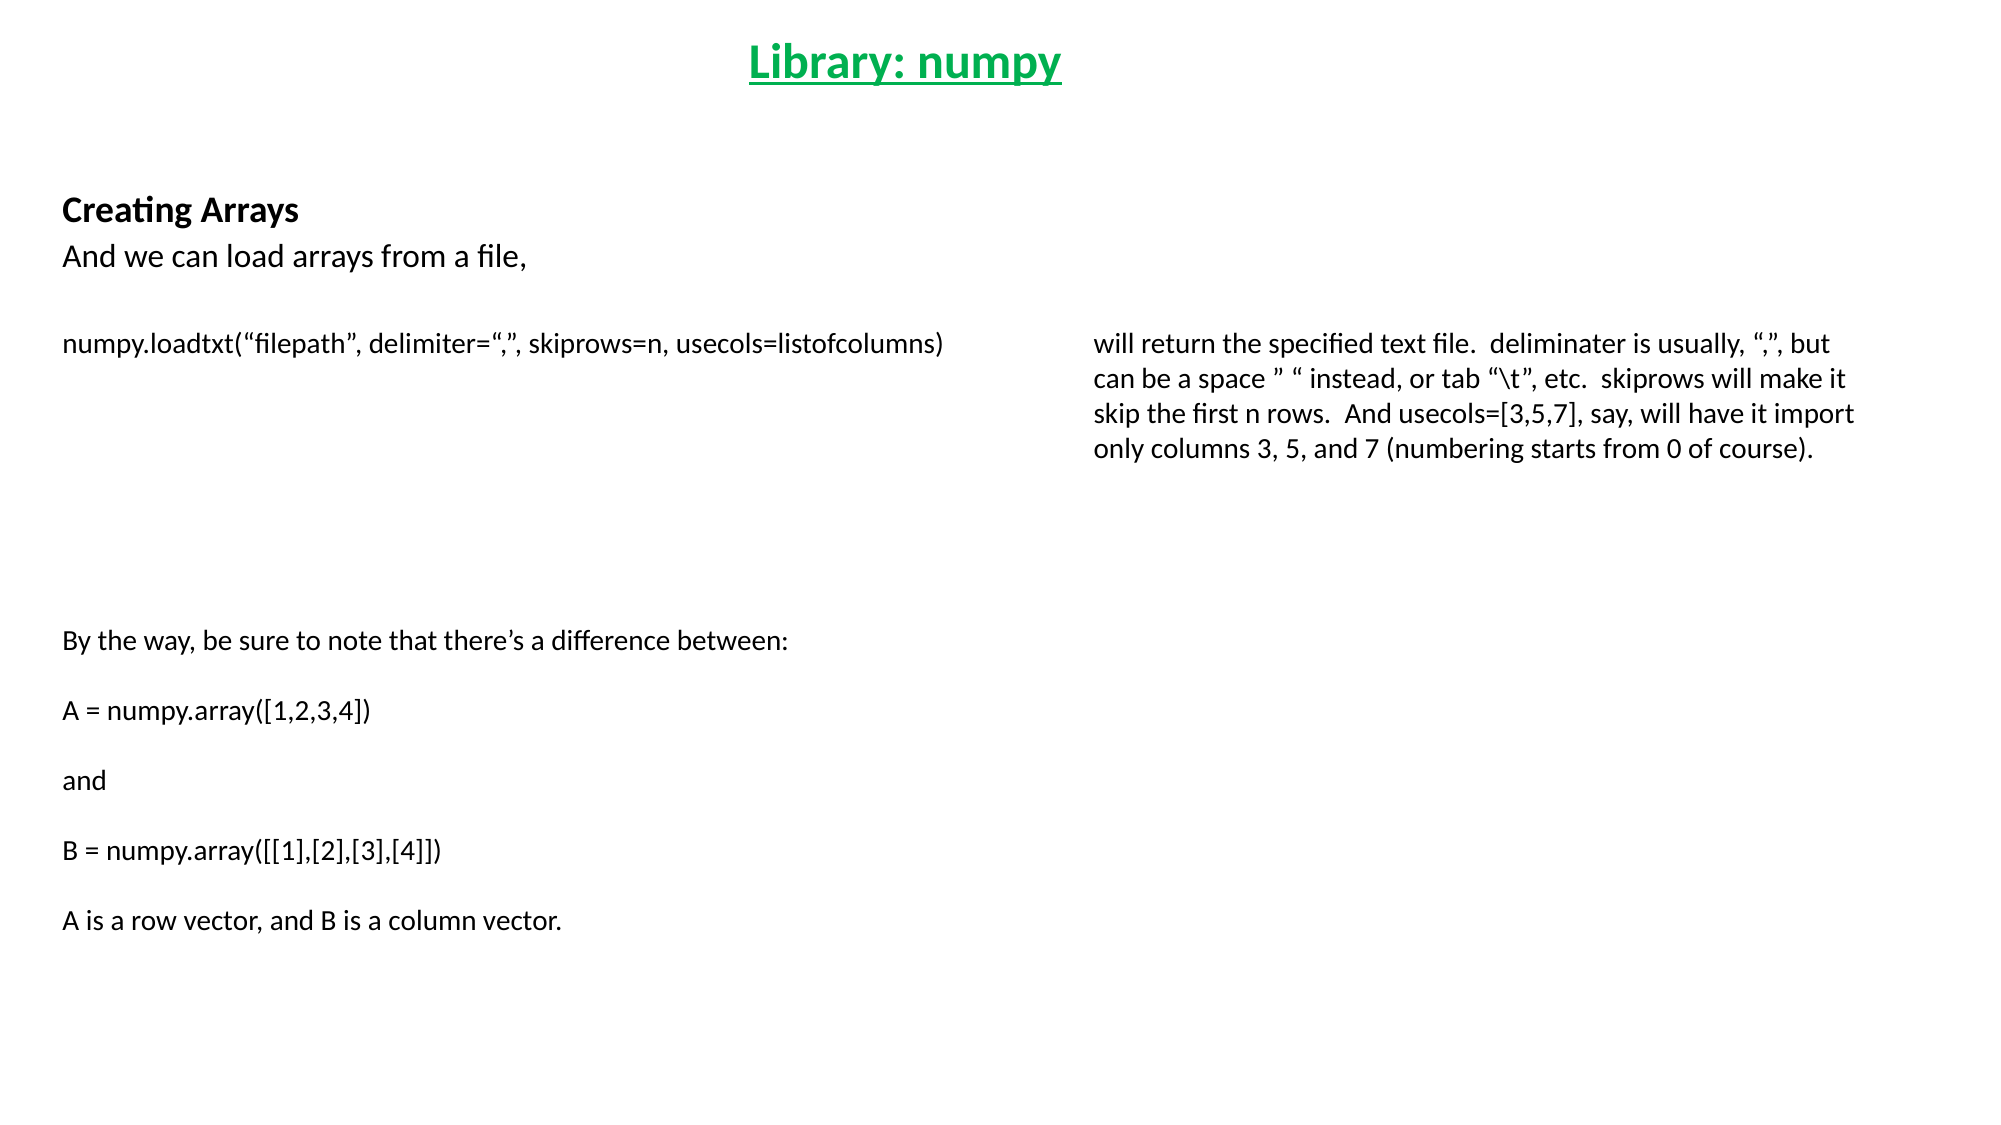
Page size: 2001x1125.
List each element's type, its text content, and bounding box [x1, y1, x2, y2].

text_box will return the specified text file. deliminater is usually, “,”, but can be a space ” “ instead, or tab “\t”, etc. skiprows will make it skip the first n rows. And usecols=[3,5,7], say, will have it import only columns 3, 5, and 7 (numbering starts from 0 of course). [1078, 316, 1884, 472]
text_box numpy.loadtxt(“filepath”, delimiter=“,”, skiprows=n, usecols=listofcolumns) [47, 316, 989, 367]
text_box And we can load arrays from a file, [47, 227, 652, 282]
text_box By the way, be sure to note that there’s a difference between: A = numpy.array([1,2,3,4]) and B = numpy.array([[1],[2],[3],[4]]) A is a row vector, and B is a column vector. [47, 613, 939, 944]
text_box Library: numpy [734, 21, 1077, 97]
text_box Creating Arrays [47, 177, 427, 227]
